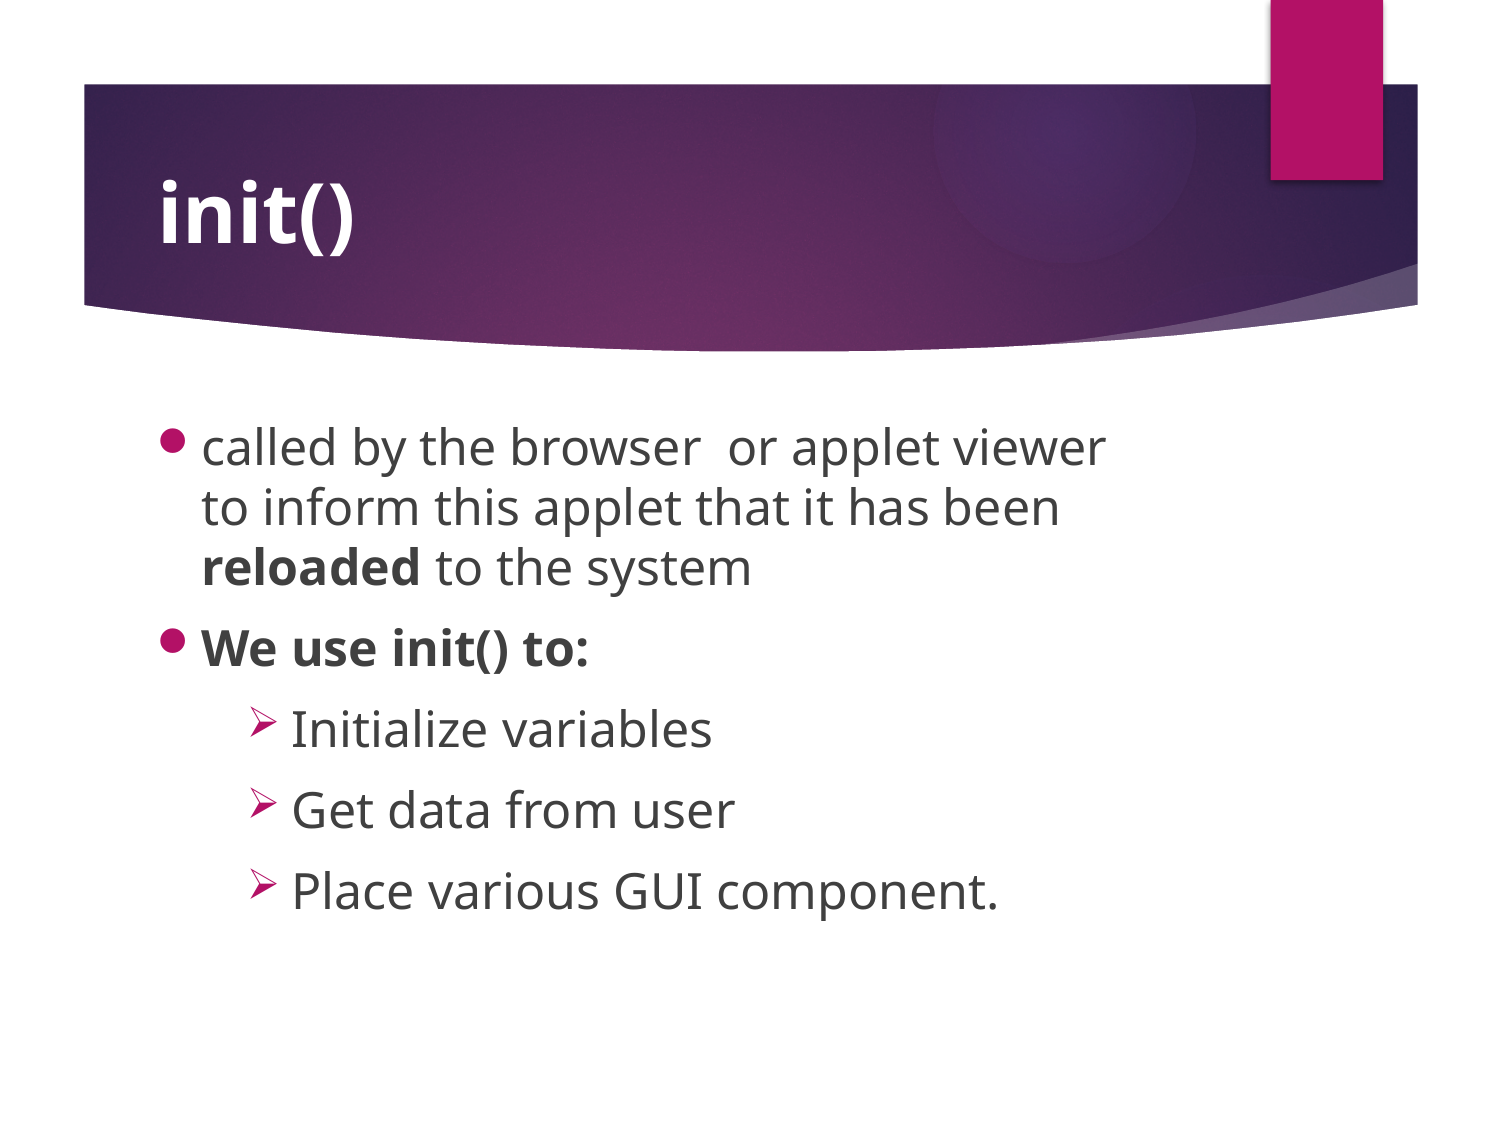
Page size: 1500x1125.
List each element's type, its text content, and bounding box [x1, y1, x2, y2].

list called by the browser or applet viewer to inform this applet that it has been reloaded to the system We use init() to: Initialize variables Get data from user Place various GUI component. [141, 408, 1183, 988]
title init() [142, 152, 1183, 269]
